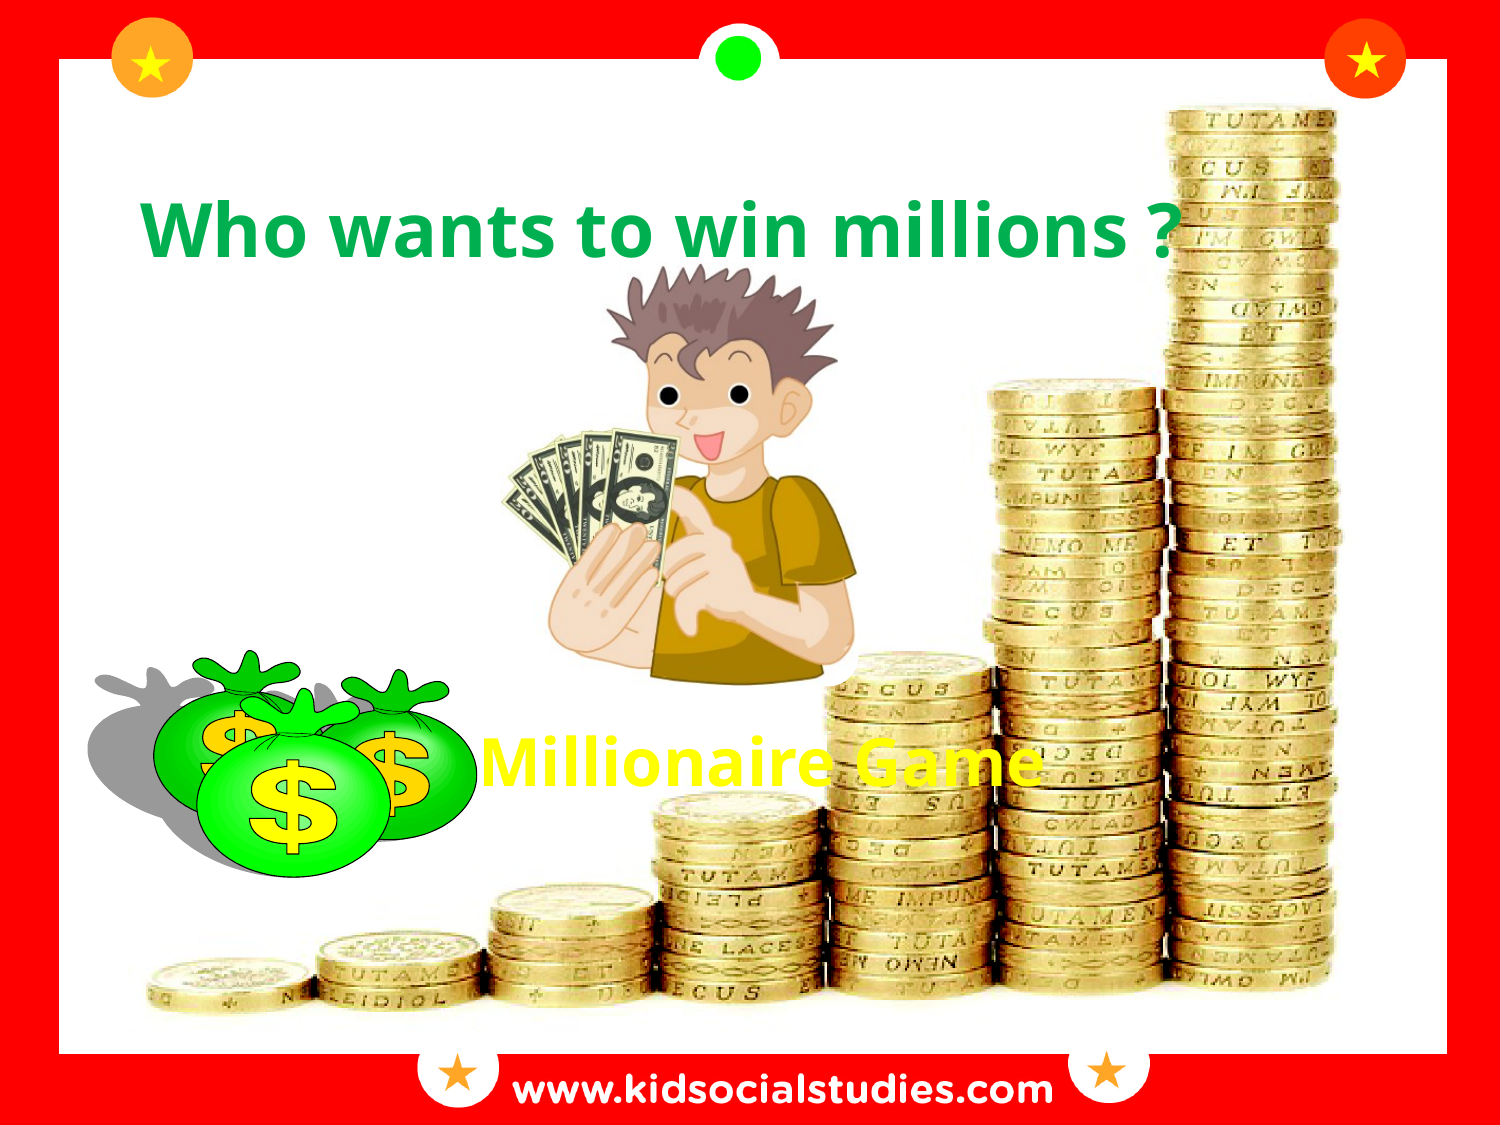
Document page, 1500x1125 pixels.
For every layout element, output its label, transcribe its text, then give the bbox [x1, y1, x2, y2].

text_box Who wants to win millions ? [0, 174, 1350, 280]
picture [0, 0, 1500, 1125]
text_box Millionaire Game [482, 712, 1313, 808]
